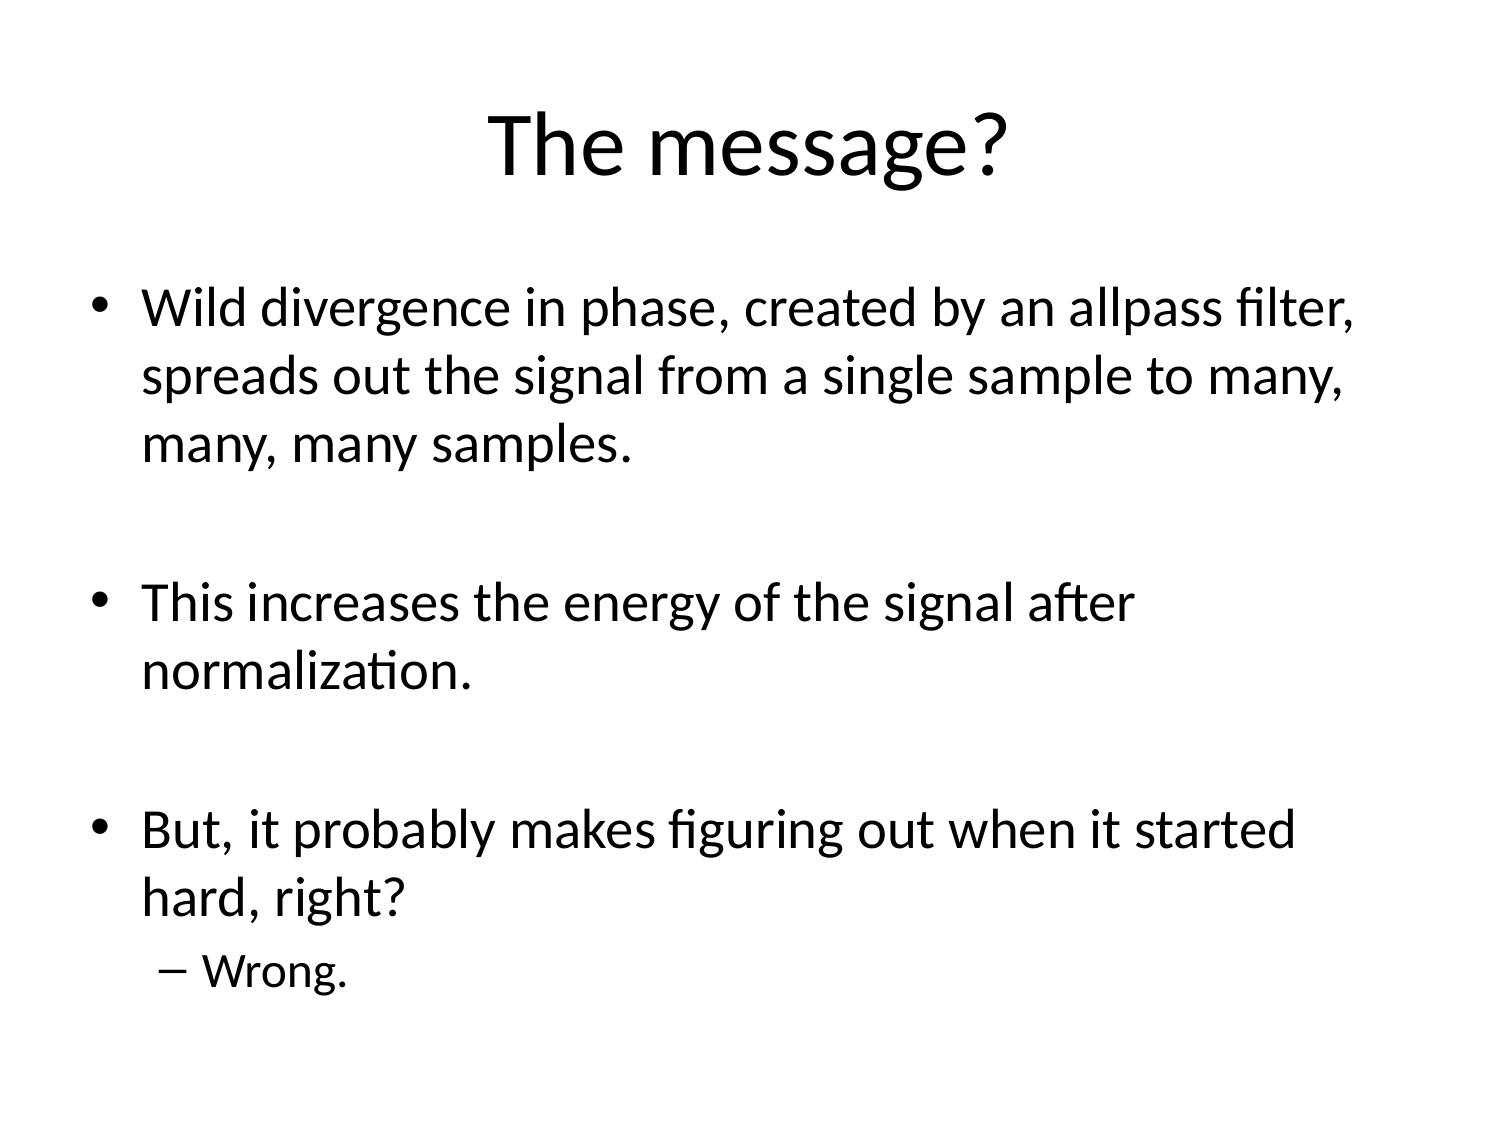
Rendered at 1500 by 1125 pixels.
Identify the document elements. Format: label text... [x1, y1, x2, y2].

title The message? [75, 45, 1425, 233]
list Wild divergence in phase, created by an allpass filter, spreads out the signal from a single sample to many, many, many samples. This increases the energy of the signal after normalization. But, it probably makes figuring out when it started hard, right? Wrong. [75, 262, 1425, 1005]
